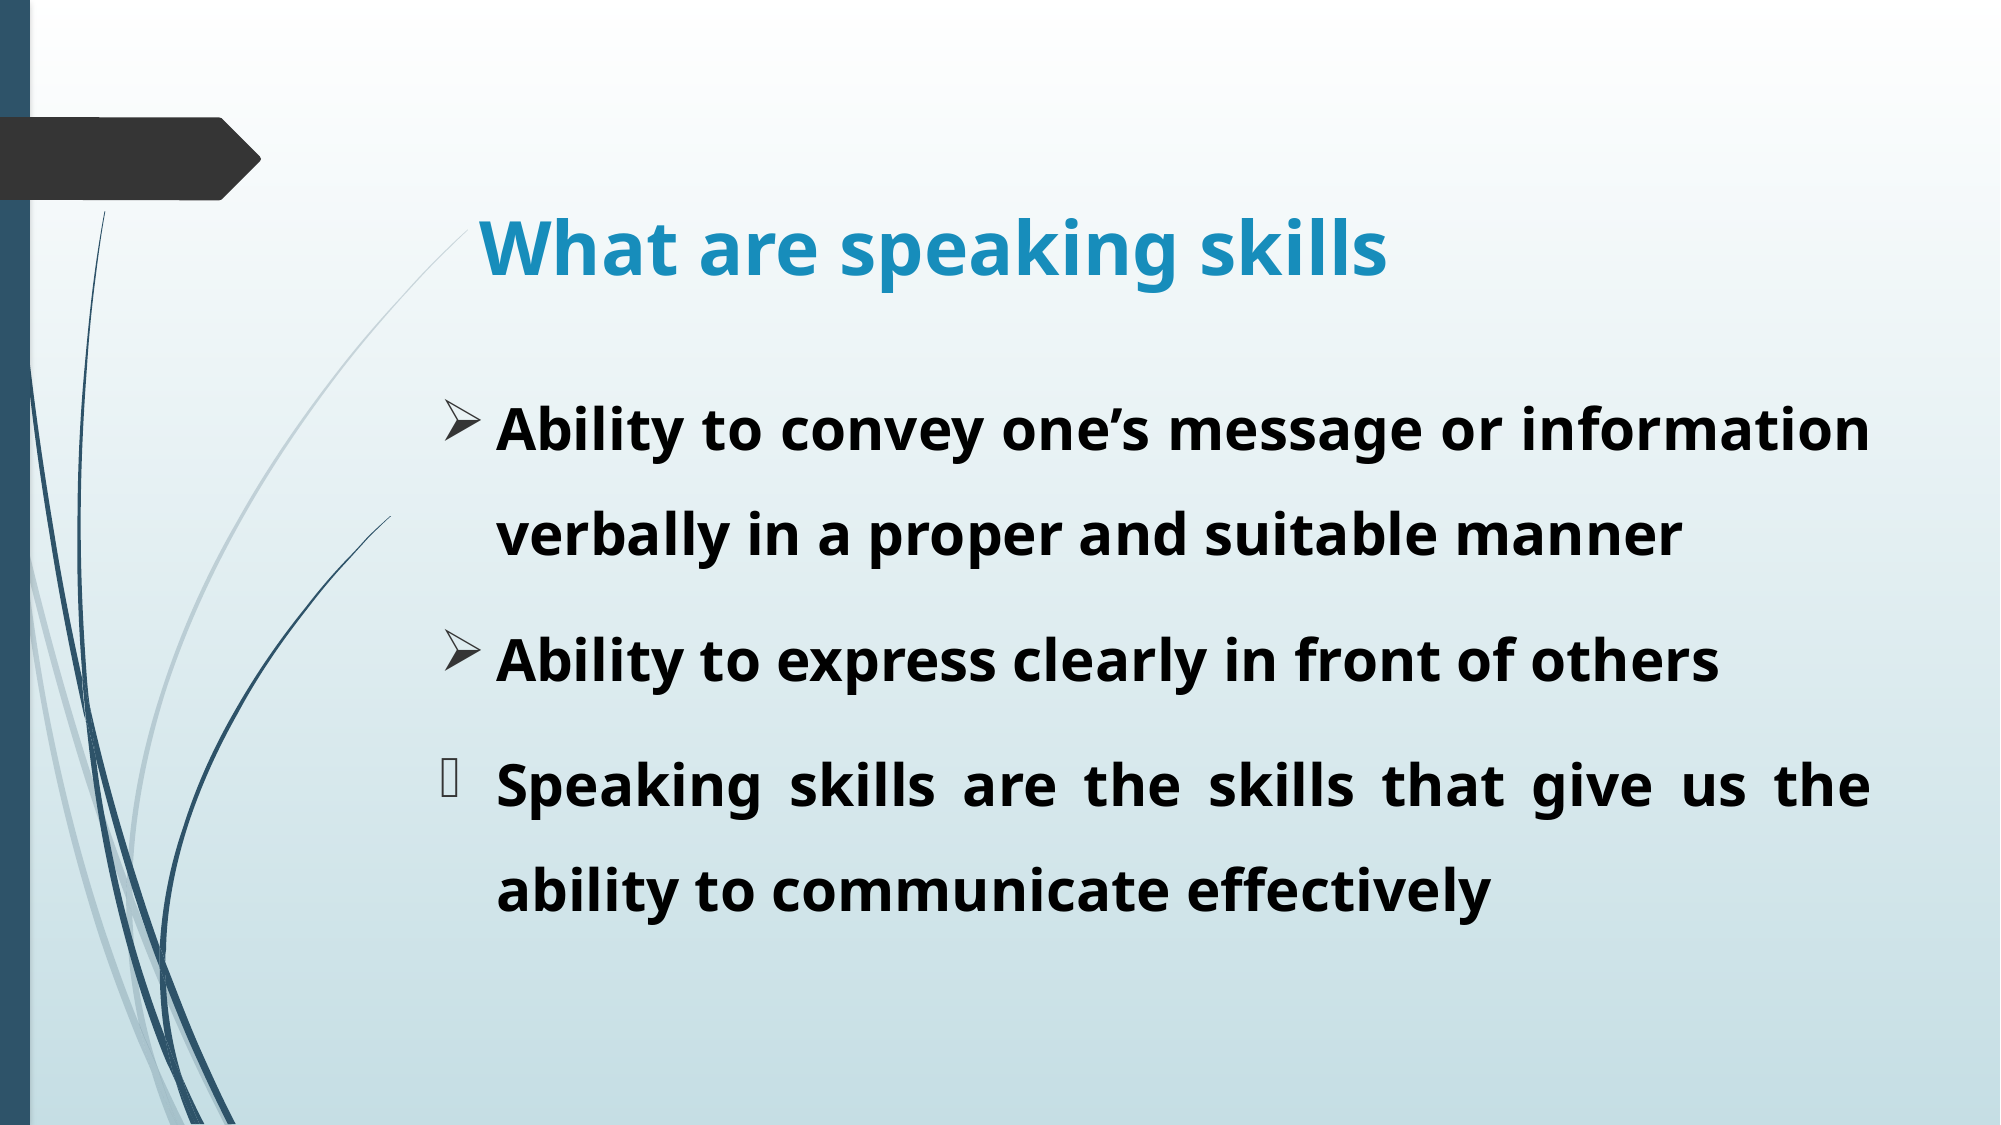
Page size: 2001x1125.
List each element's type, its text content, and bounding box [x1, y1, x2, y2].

title What are speaking skills [425, 102, 1888, 313]
list Ability to convey one’s message or information verbally in a proper and suitable manner Ability to express clearly in front of others Speaking skills are the skills that give us the ability to communicate effectively [424, 350, 1888, 970]
